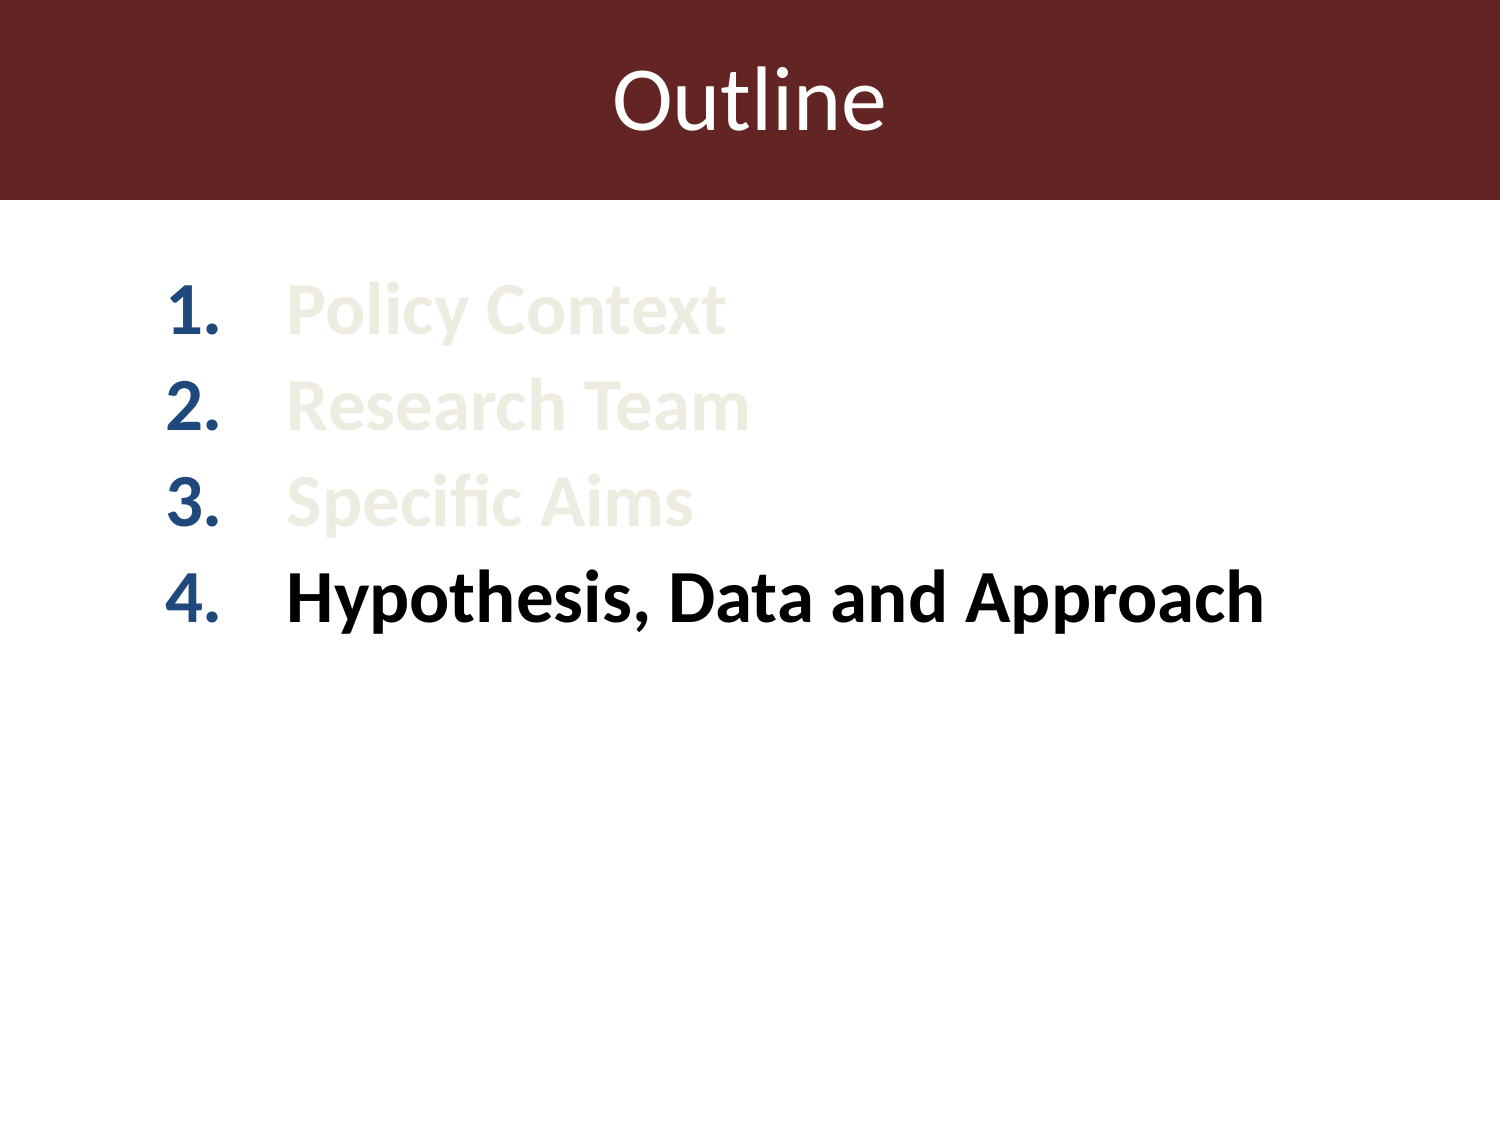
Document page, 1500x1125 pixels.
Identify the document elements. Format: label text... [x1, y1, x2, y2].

list Policy Context Research Team Specific Aims Hypothesis, Data and Approach [74, 262, 1426, 1006]
text_box [0, 0, 1500, 200]
title Outline [74, 0, 1426, 188]
